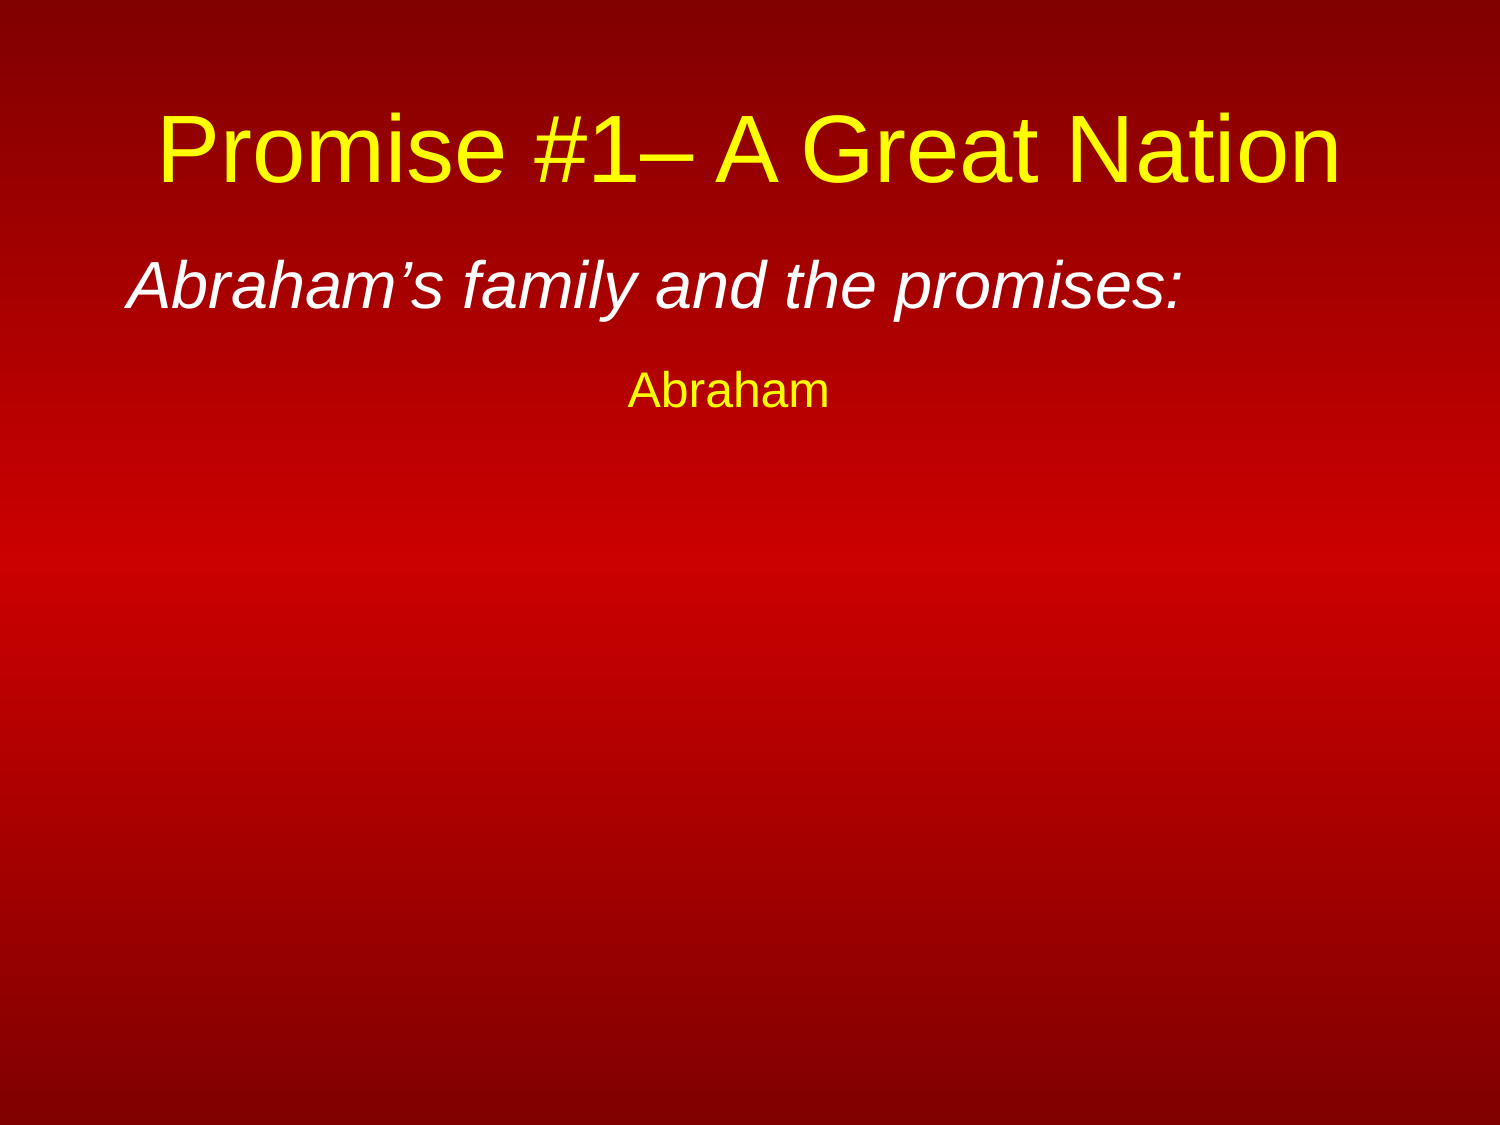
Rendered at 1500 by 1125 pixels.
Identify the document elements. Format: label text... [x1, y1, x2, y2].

title Promise #1– A Great Nation [37, 50, 1463, 238]
text_box Abraham [612, 349, 846, 425]
list Abraham’s family and the promises: [112, 249, 1388, 338]
